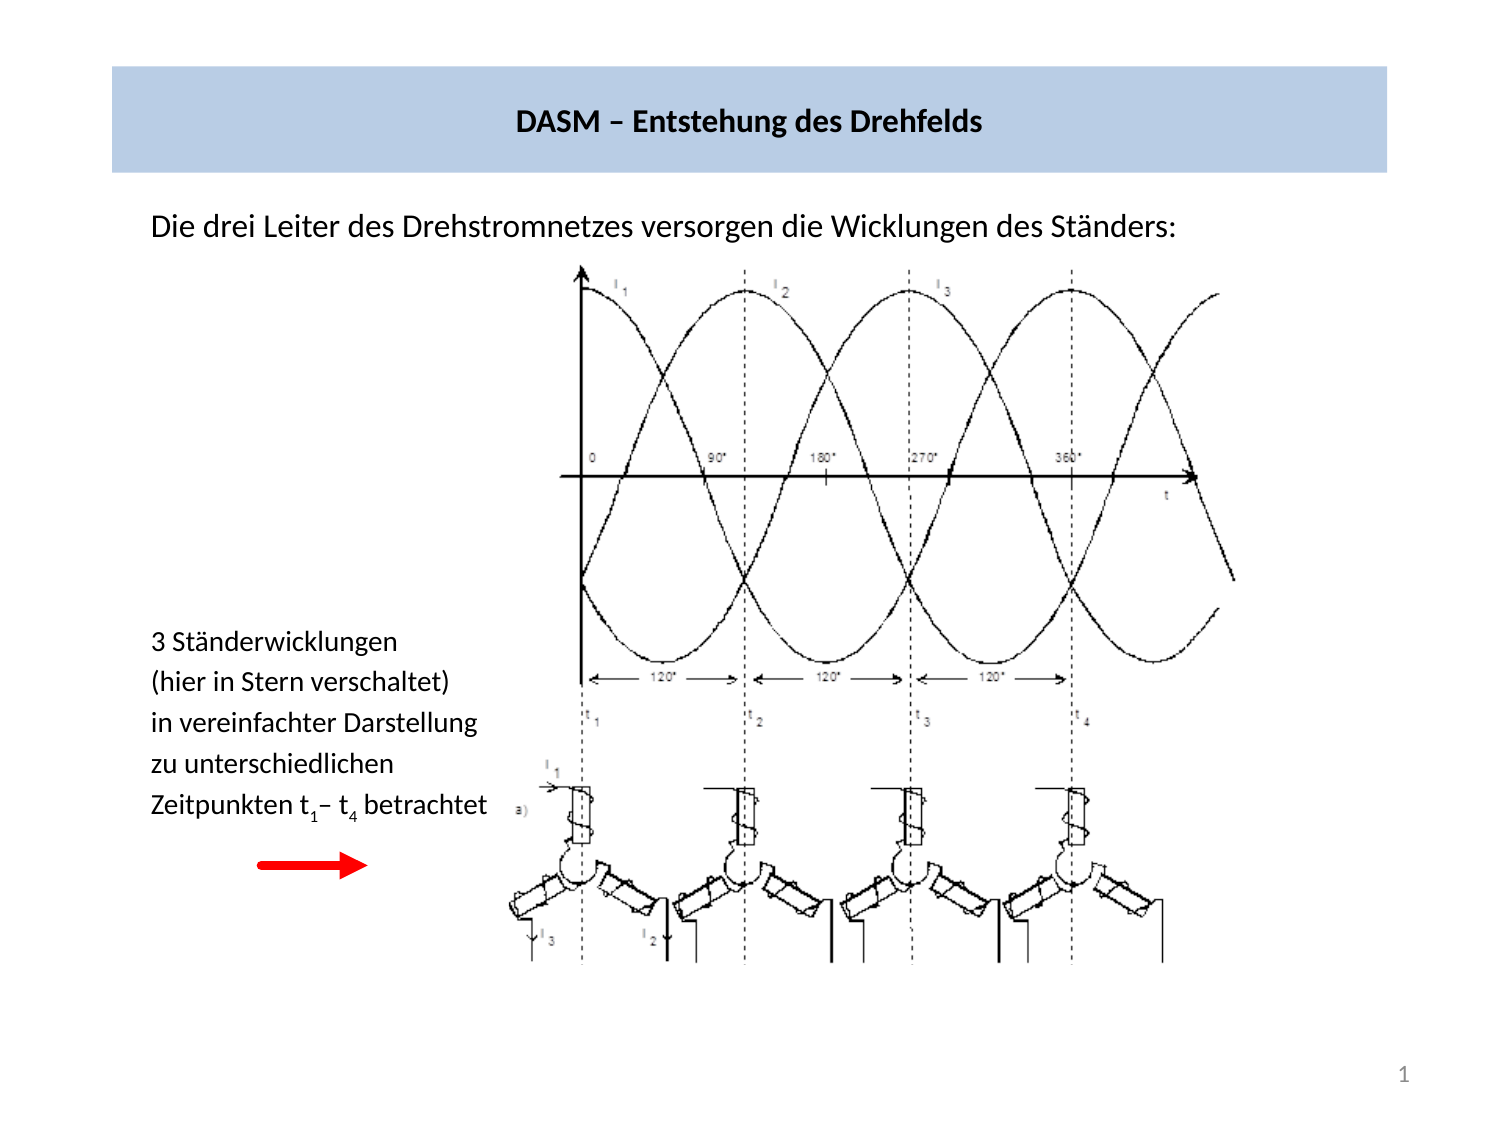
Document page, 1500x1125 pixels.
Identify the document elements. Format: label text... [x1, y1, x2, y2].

subtitle Die drei Leiter des Drehstromnetzes versorgen die Wicklungen des Ständers: 3 Ständerwicklungen (hier in Stern verschaltet) in vereinfachter Darstellung zu unterschiedlichen Zeitpunkten t1– t4 betrachtet [135, 196, 1400, 1047]
picture [508, 245, 1270, 965]
slide_number 1 [1074, 1042, 1425, 1103]
title DASM – Entstehung des Drehfelds [112, 66, 1388, 173]
